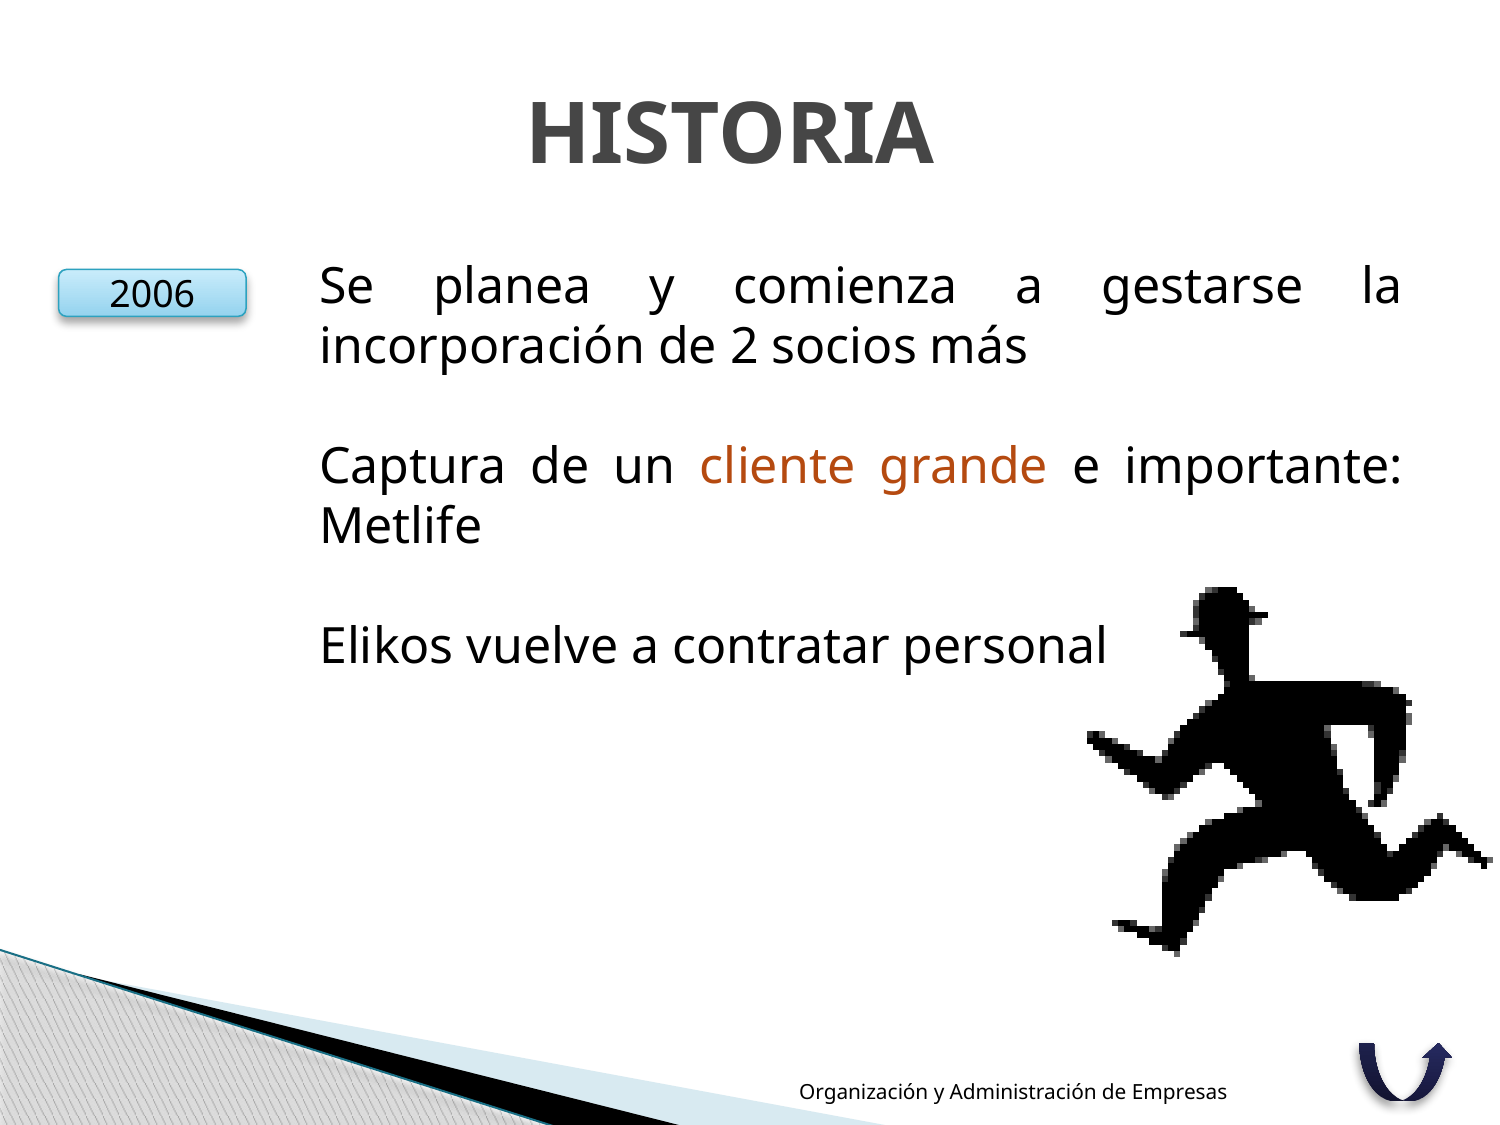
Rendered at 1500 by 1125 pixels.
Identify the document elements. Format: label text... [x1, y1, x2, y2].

text_box Se planea y comienza a gestarse la incorporación de 2 socios más Captura de un cliente grande e importante: Metlife Elikos vuelve a contratar personal [304, 246, 1418, 681]
picture [1062, 550, 1500, 989]
title HISTORIA [35, 35, 1425, 223]
text_box [1359, 1042, 1452, 1102]
footer Organización y Administración de Empresas [718, 1051, 1243, 1112]
text_box 2006 [57, 268, 247, 318]
